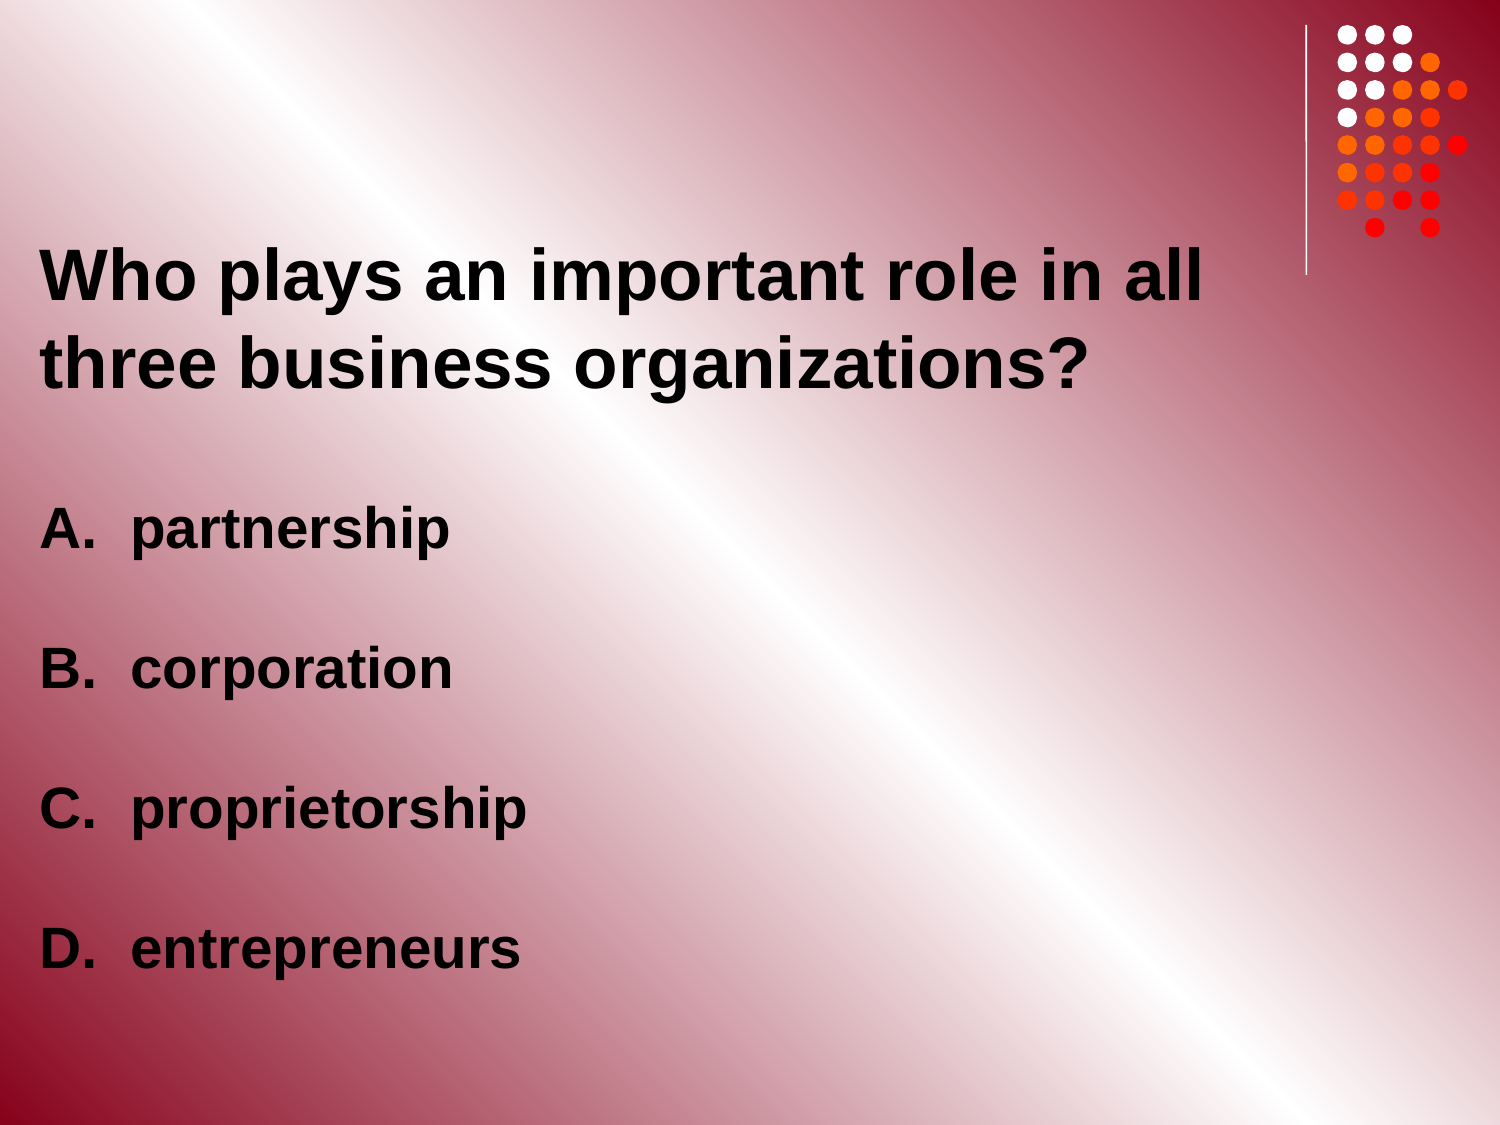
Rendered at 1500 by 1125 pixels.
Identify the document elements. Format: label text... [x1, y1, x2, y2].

text_box Who plays an important role in all three business organizations? A. partnership B. corporation C. proprietorship D. entrepreneurs [24, 862, 1400, 1075]
